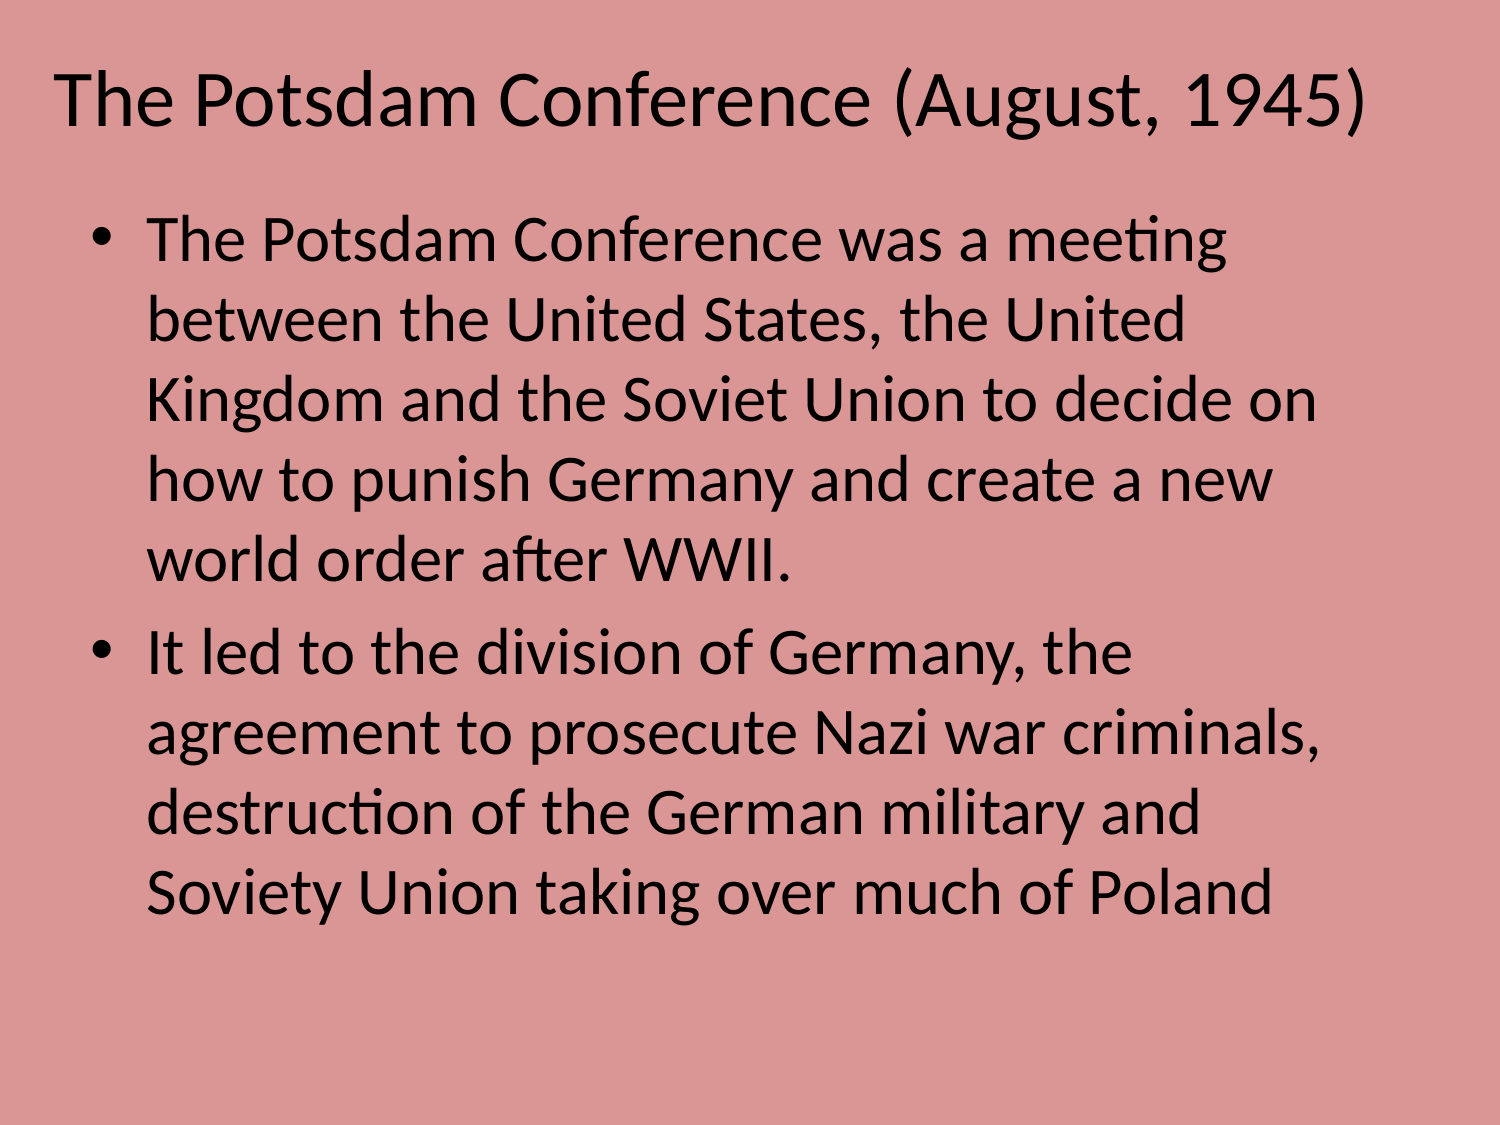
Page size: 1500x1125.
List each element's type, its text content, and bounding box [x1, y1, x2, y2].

title The Potsdam Conference (August, 1945) [0, 0, 1425, 188]
list The Potsdam Conference was a meeting between the United States, the United Kingdom and the Soviet Union to decide on how to punish Germany and create a new world order after WWII. It led to the division of Germany, the agreement to prosecute Nazi war criminals, destruction of the German military and Soviety Union taking over much of Poland [75, 187, 1425, 1005]
